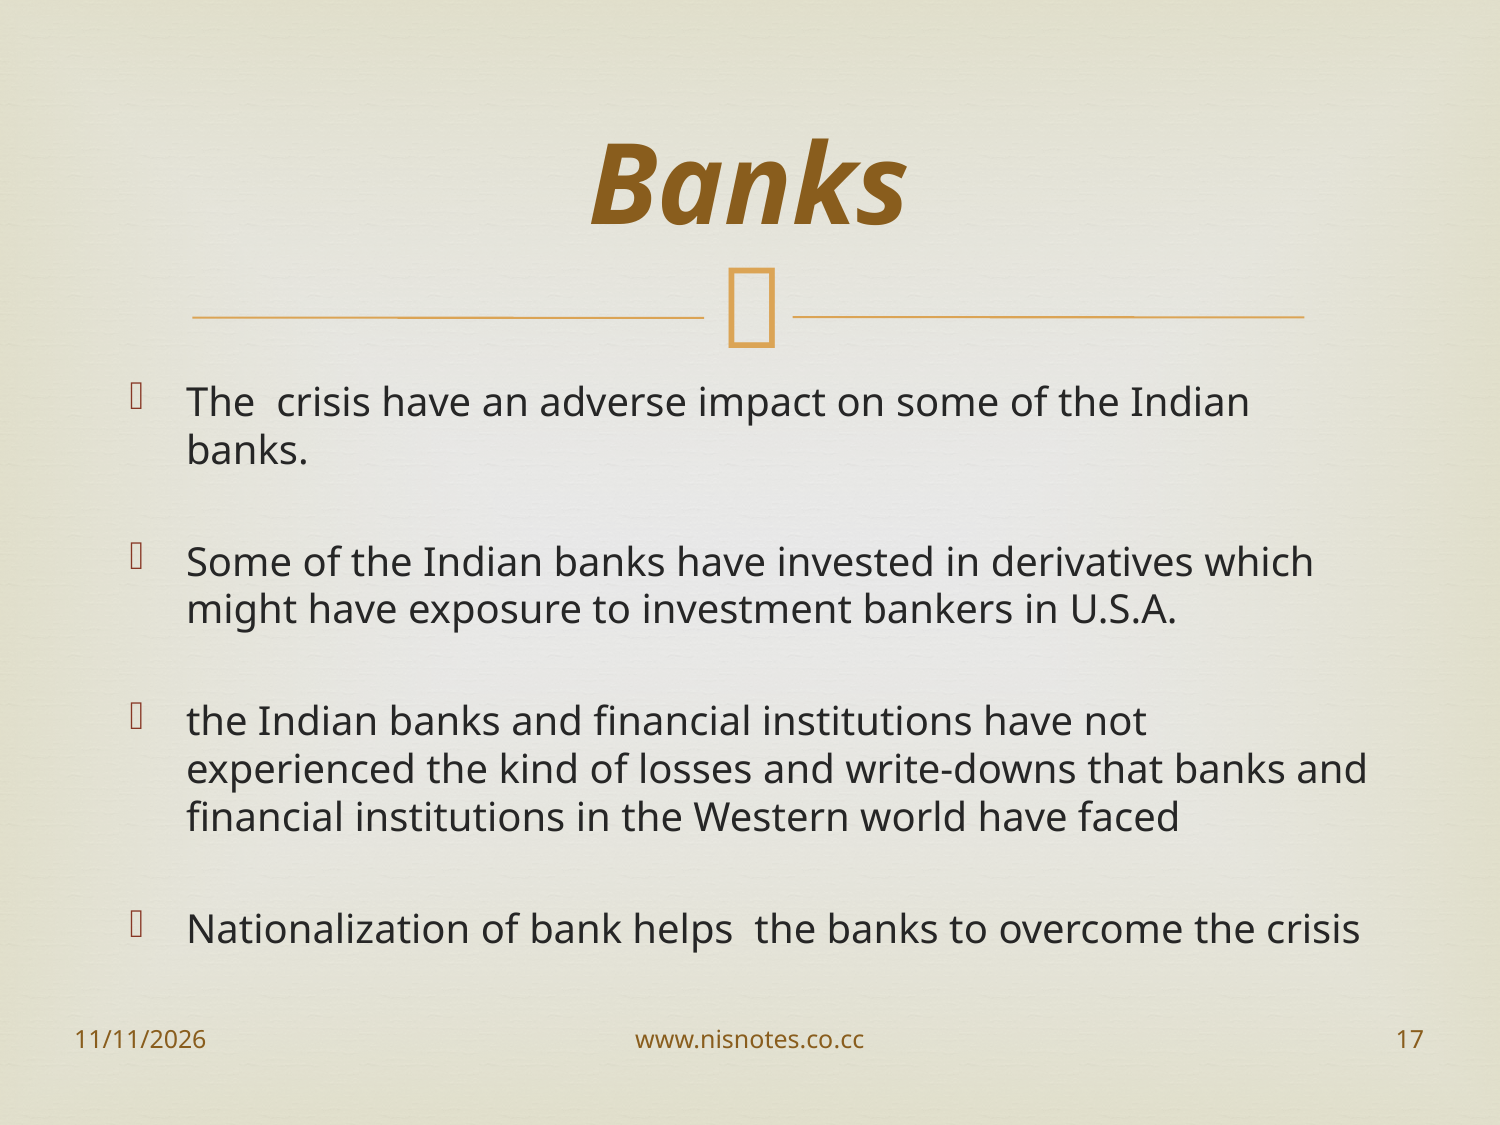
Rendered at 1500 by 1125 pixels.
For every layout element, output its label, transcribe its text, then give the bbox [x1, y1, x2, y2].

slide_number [59, 1010, 410, 1071]
footer www.nisnotes.co.cc [512, 1010, 988, 1071]
title Banks [112, 93, 1386, 267]
slide_number 17 [1089, 1010, 1440, 1071]
list The crisis have an adverse impact on some of the Indian banks. Some of the Indian banks have invested in derivatives which might have exposure to investment bankers in U.S.A. the Indian banks and financial institutions have not experienced the kind of losses and write-downs that banks and financial institutions in the Western world have faced Nationalization of bank helps the banks to overcome the crisis [114, 368, 1386, 1005]
